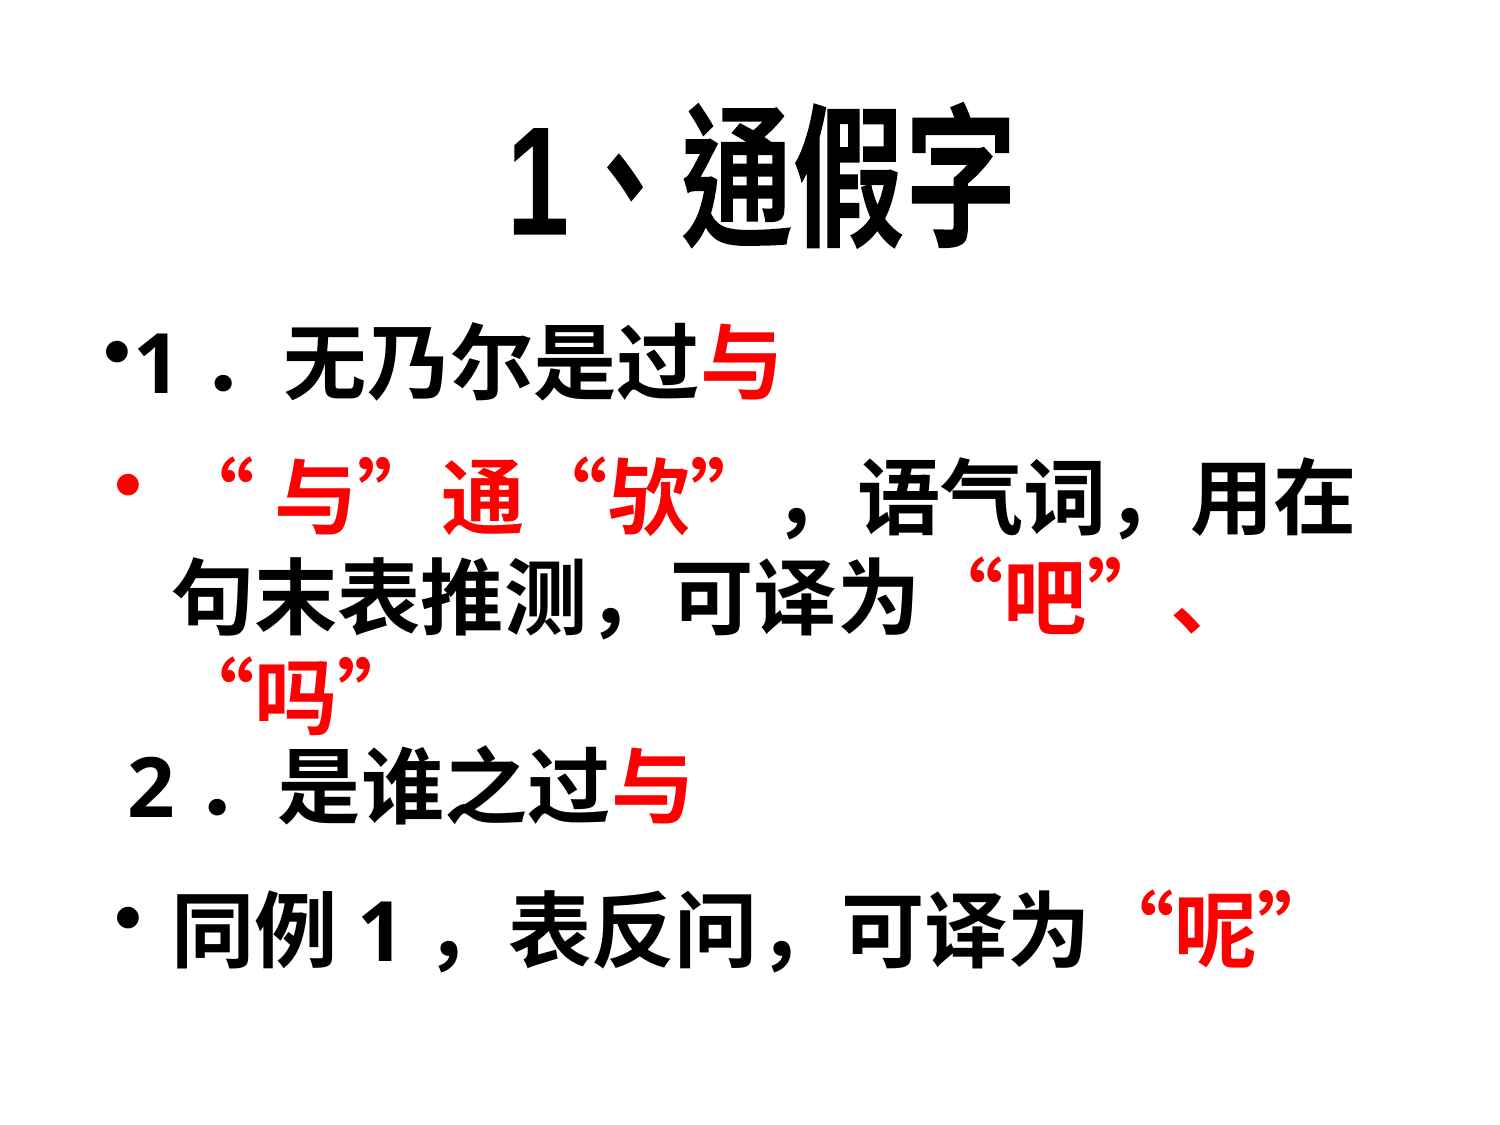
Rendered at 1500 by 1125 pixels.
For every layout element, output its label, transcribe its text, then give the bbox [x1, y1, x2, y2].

list “与”通“欤”，语气词，用在句末表推测，可译为“吧”、“吗” 同例1，表反问，可译为“呢” [100, 437, 1376, 1113]
text_box 1．无乃尔是过与 [88, 314, 799, 419]
text_box 2．是谁之过与 [112, 726, 709, 842]
